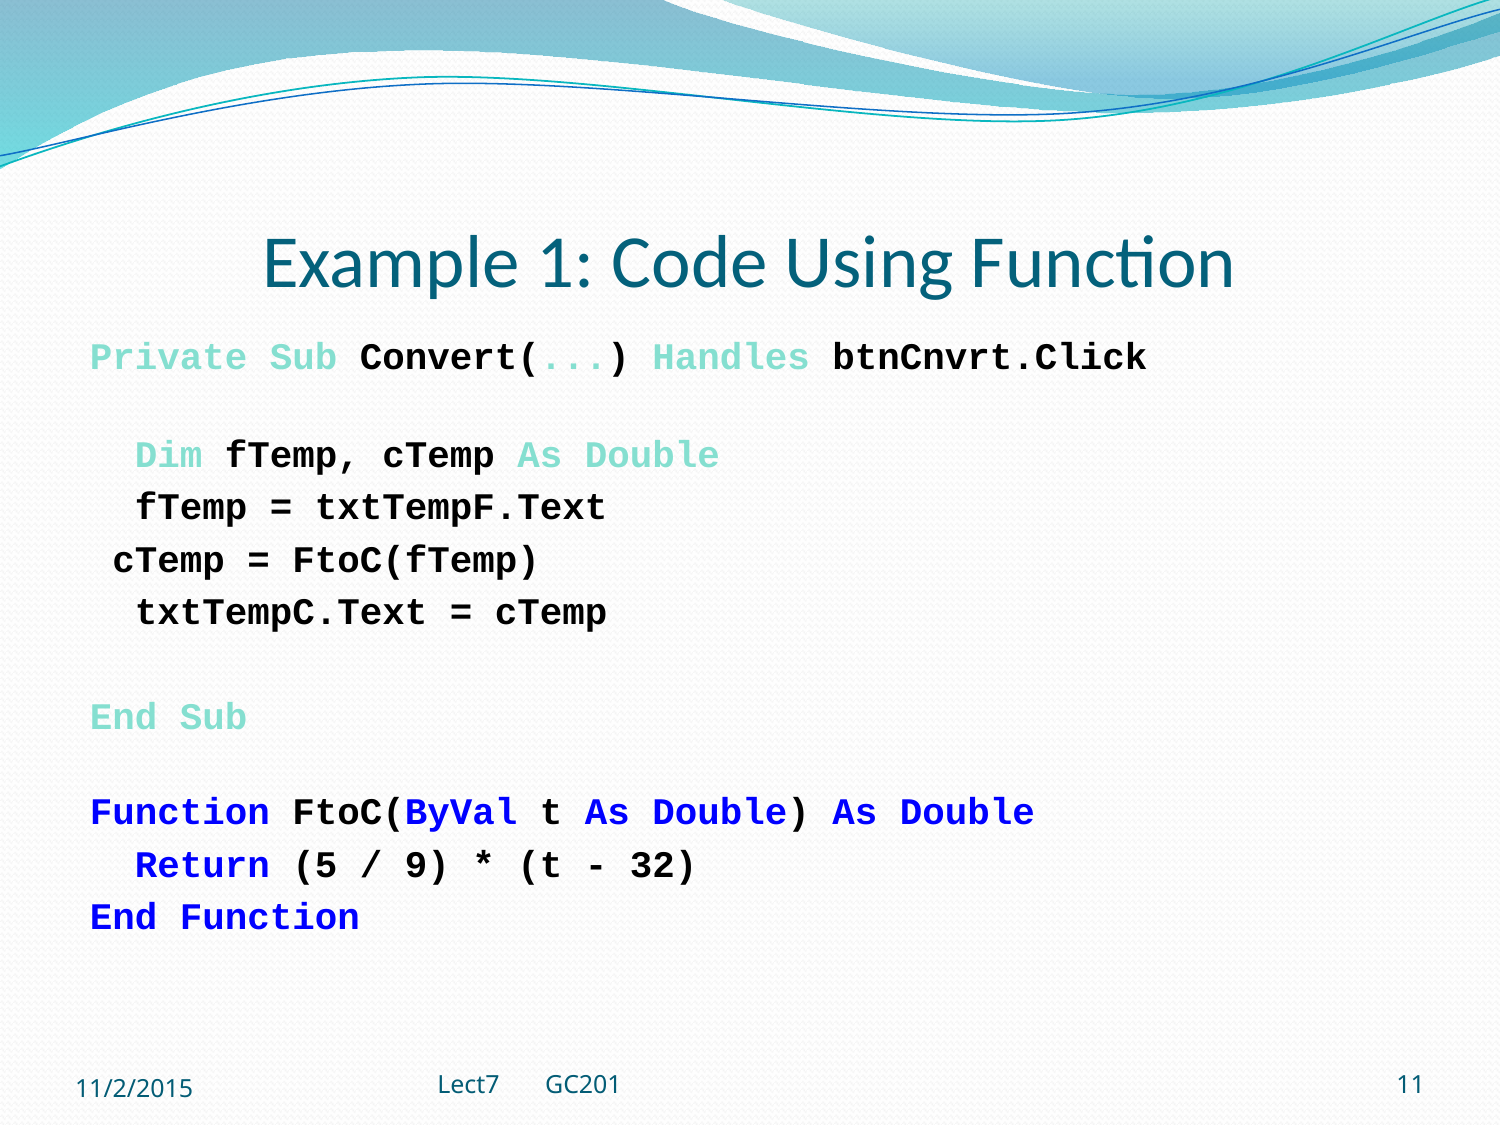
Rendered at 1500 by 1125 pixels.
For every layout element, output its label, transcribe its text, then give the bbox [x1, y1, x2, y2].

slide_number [75, 1042, 425, 1103]
title Example 1: Code Using Function [75, 115, 1425, 303]
footer Lect7 GC201 [437, 1042, 988, 1103]
slide_number 11 [1299, 1042, 1425, 1103]
list Private Sub Convert(...) Handles btnCnvrt.Click Dim fTemp, cTemp As Double fTemp = txtTempF.Text cTemp = FtoC(fTemp) txtTempC.Text = cTemp End Sub Function FtoC(ByVal t As Double) As Double Return (5 / 9) * (t - 32) End Function [75, 324, 1469, 1006]
